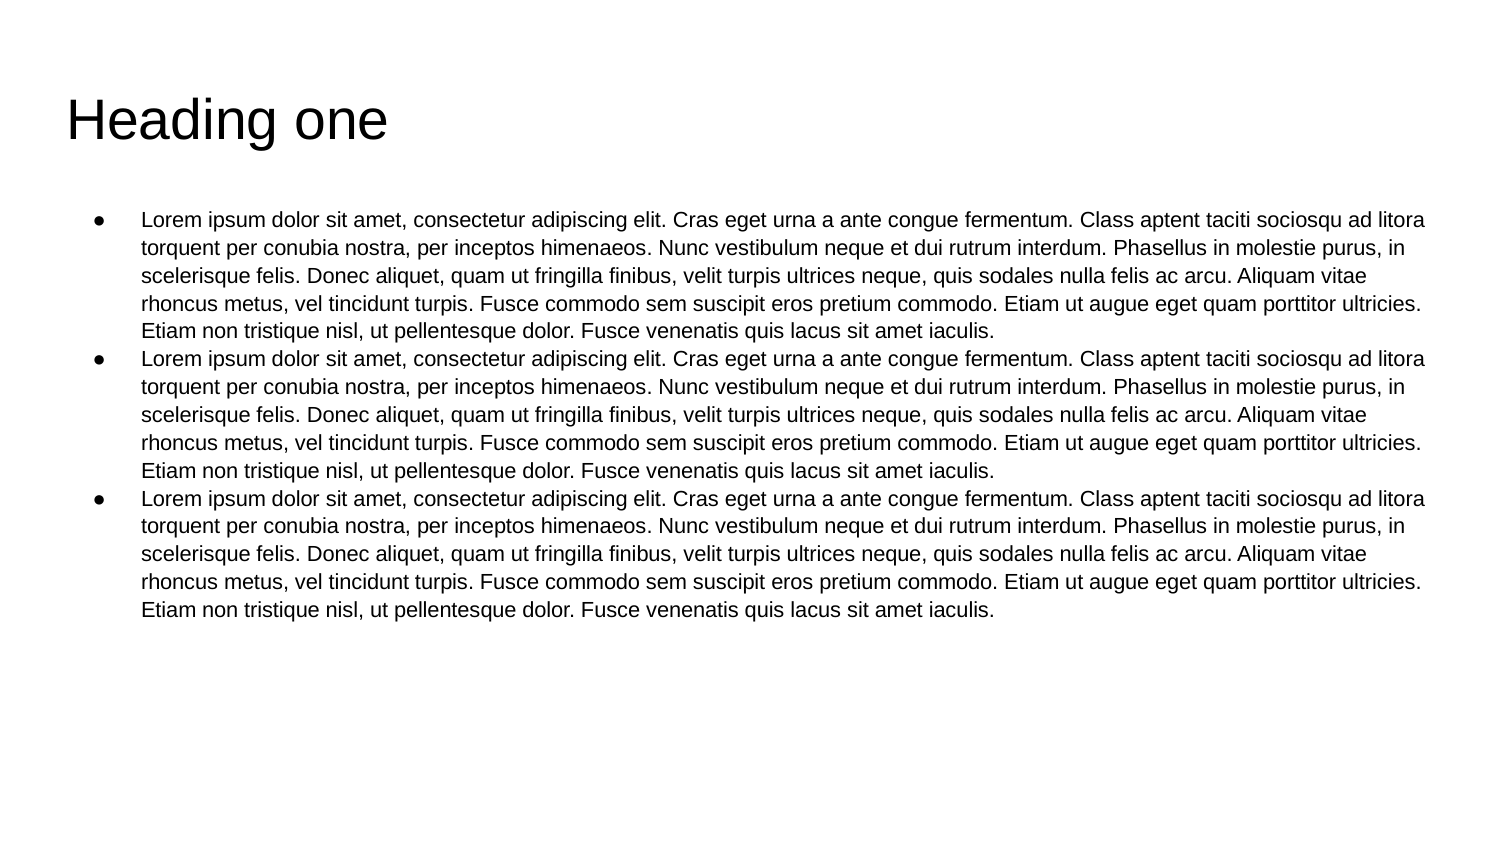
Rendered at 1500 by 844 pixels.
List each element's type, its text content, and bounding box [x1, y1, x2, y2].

list Lorem ipsum dolor sit amet, consectetur adipiscing elit. Cras eget urna a ante congue fermentum. Class aptent taciti sociosqu ad litora torquent per conubia nostra, per inceptos himenaeos. Nunc vestibulum neque et dui rutrum interdum. Phasellus in molestie purus, in scelerisque felis. Donec aliquet, quam ut fringilla finibus, velit turpis ultrices neque, quis sodales nulla felis ac arcu. Aliquam vitae rhoncus metus, vel tincidunt turpis. Fusce commodo sem suscipit eros pretium commodo. Etiam ut augue eget quam porttitor ultricies. Etiam non tristique nisl, ut pellentesque dolor. Fusce venenatis quis lacus sit amet iaculis. Lorem ipsum dolor sit amet, consectetur adipiscing elit. Cras eget urna a ante congue fermentum. Class aptent taciti sociosqu ad litora torquent per conubia nostra, per inceptos himenaeos. Nunc vestibulum neque et dui rutrum interdum. Phasellus in molestie purus, in scelerisque felis. Donec aliquet, quam ut fringilla finibus, velit turpis ultrices neque, quis sodales nulla felis ac arcu. Aliquam vitae rhoncus metus, vel tincidunt turpis. Fusce commodo sem suscipit eros pretium commodo. Etiam ut augue eget quam porttitor ultricies. Etiam non tristique nisl, ut pellentesque dolor. Fusce venenatis quis lacus sit amet iaculis. Lorem ipsum dolor sit amet, consectetur adipiscing elit. Cras eget urna a ante congue fermentum. Class aptent taciti sociosqu ad litora torquent per conubia nostra, per inceptos himenaeos. Nunc vestibulum neque et dui rutrum interdum. Phasellus in molestie purus, in scelerisque felis. Donec aliquet, quam ut fringilla finibus, velit turpis ultrices neque, quis sodales nulla felis ac arcu. Aliquam vitae rhoncus metus, vel tincidunt turpis. Fusce commodo sem suscipit eros pretium commodo. Etiam ut augue eget quam porttitor ultricies. Etiam non tristique nisl, ut pellentesque dolor. Fusce venenatis quis lacus sit amet iaculis. [51, 189, 1449, 750]
title Heading one [51, 72, 1449, 167]
